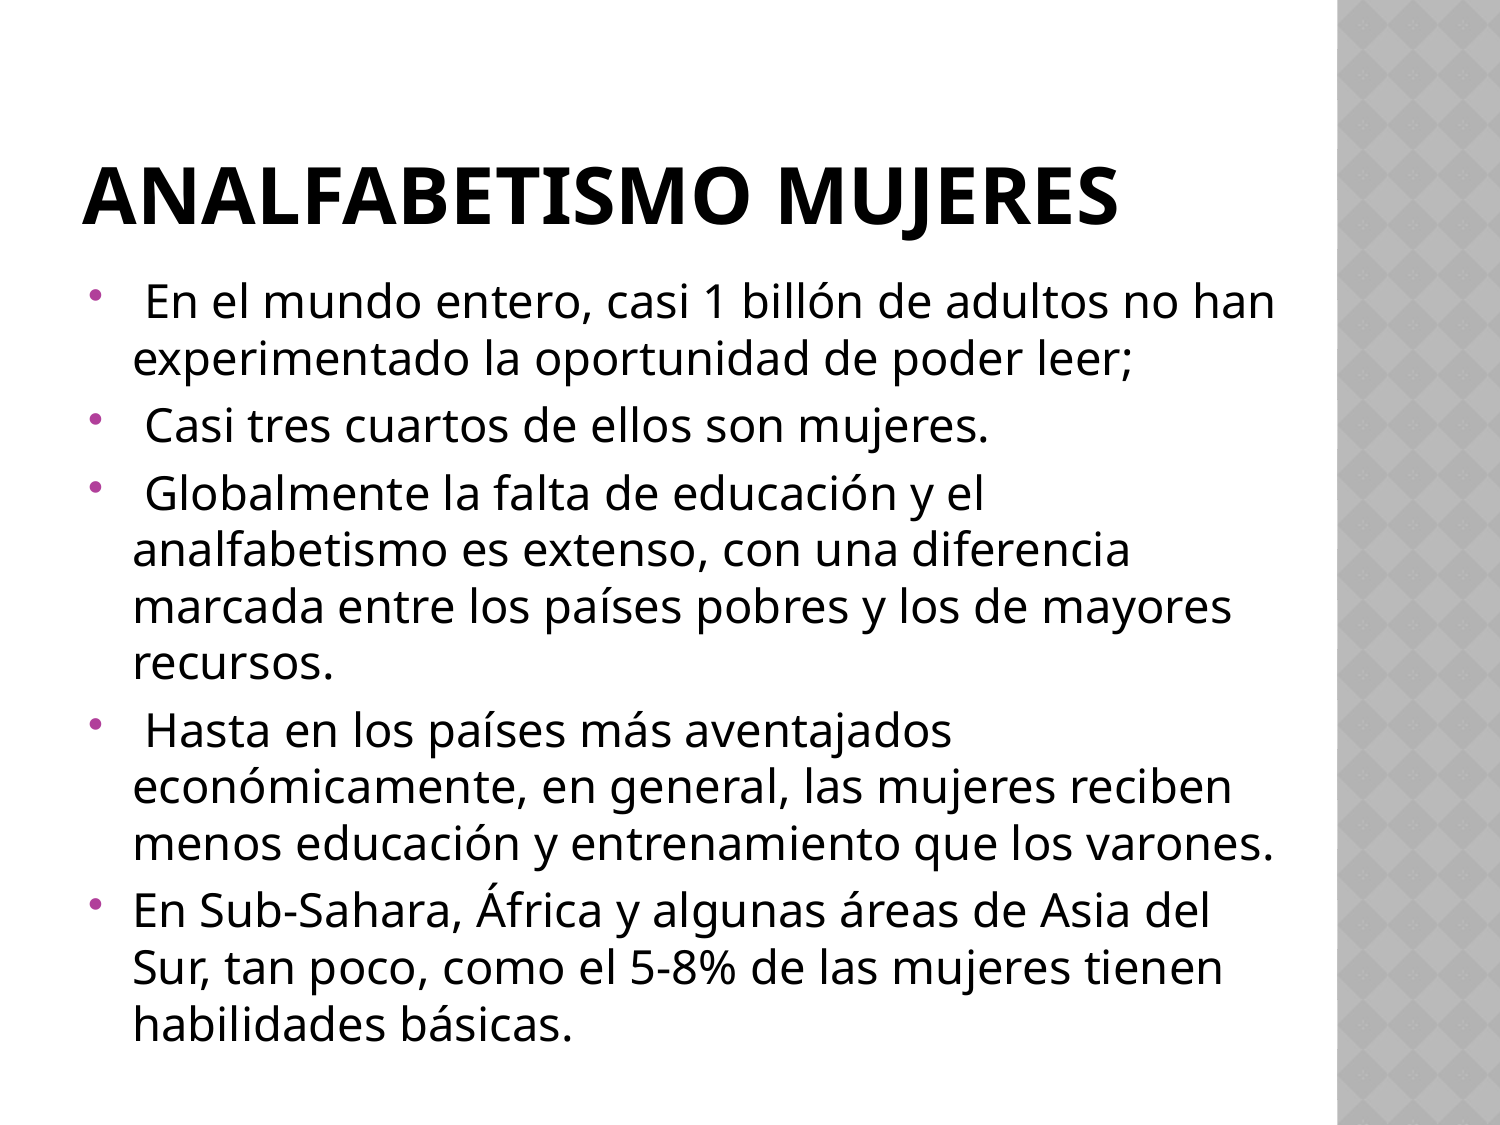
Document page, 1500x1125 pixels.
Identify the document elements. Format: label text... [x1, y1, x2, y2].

list En el mundo entero, casi 1 billón de adultos no han experimentado la oportunidad de poder leer; Casi tres cuartos de ellos son mujeres. Globalmente la falta de educación y el analfabetismo es extenso, con una diferencia marcada entre los países pobres y los de mayores recursos. Hasta en los países más aventajados económicamente, en general, las mujeres reciben menos educación y entrenamiento que los varones. En Sub-Sahara, África y algunas áreas de Asia del Sur, tan poco, como el 5-8% de las mujeres tienen habilidades básicas. [75, 264, 1306, 1059]
title Analfabetismo mujeres [75, 52, 1263, 240]
